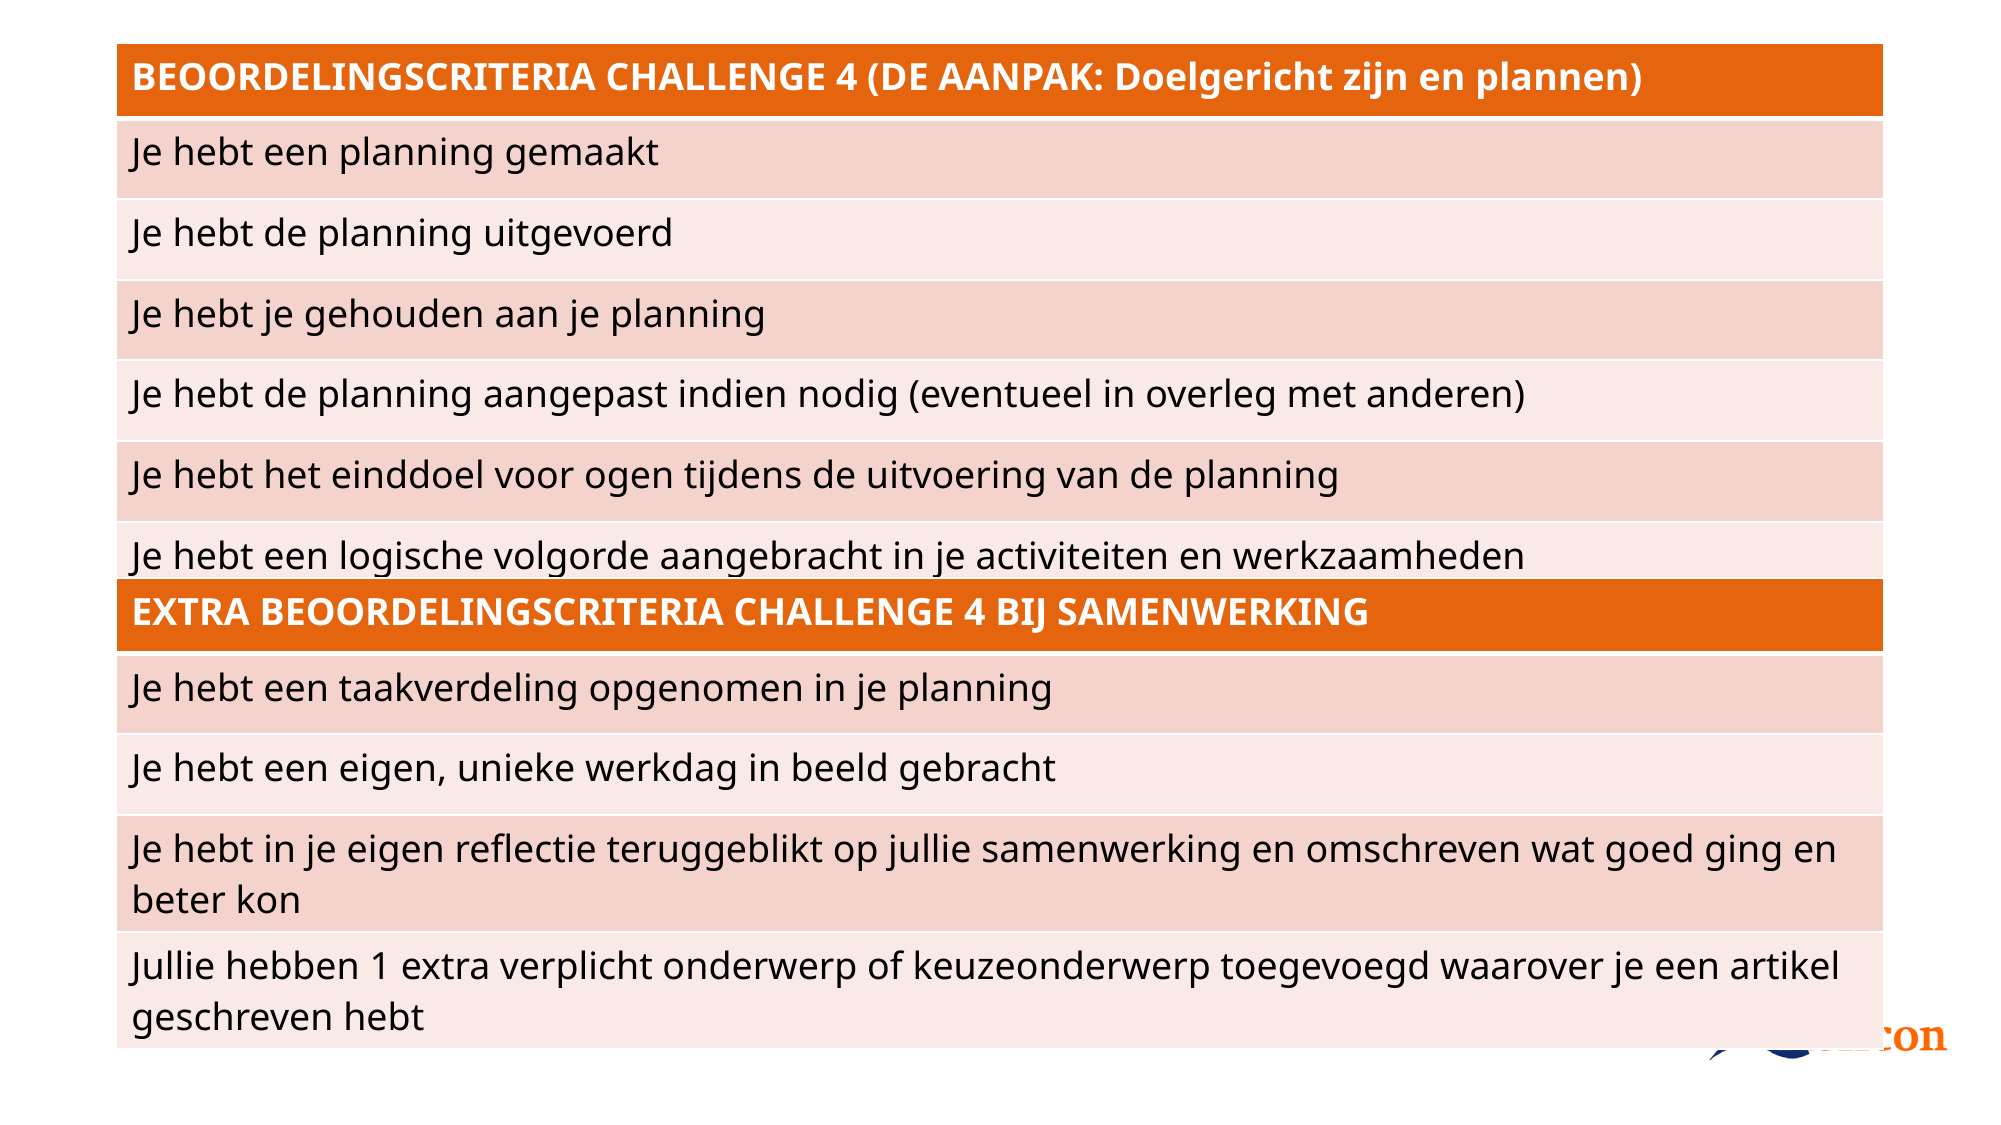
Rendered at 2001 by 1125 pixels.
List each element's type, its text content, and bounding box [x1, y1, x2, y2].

table_cell Je hebt een taakverdeling opgenomen in je planning [117, 656, 1883, 733]
table_cell Je hebt een logische volgorde aangebracht in je activiteiten en werkzaamheden [117, 523, 1883, 577]
table_cell Je hebt het einddoel voor ogen tijdens de uitvoering van de planning [117, 442, 1883, 521]
table_header EXTRA BEOORDELINGSCRITERIA CHALLENGE 4 BIJ SAMENWERKING [117, 579, 1883, 651]
table_cell Je hebt een planning gemaakt [117, 121, 1883, 198]
table_cell Jullie hebben 1 extra verplicht onderwerp of keuzeonderwerp toegevoegd waarover je een artikel geschreven hebt [117, 933, 1883, 1048]
picture [1671, 952, 2000, 1125]
table_cell Je hebt de planning uitgevoerd [117, 200, 1883, 279]
table_cell Je hebt in je eigen reflectie teruggeblikt op jullie samenwerking en omschreven wat goed ging en beter kon [117, 816, 1883, 931]
table_cell Je hebt de planning aangepast indien nodig (eventueel in overleg met anderen) [117, 361, 1883, 440]
table_header BEOORDELINGSCRITERIA CHALLENGE 4 (DE AANPAK: Doelgericht zijn en plannen) [117, 44, 1883, 116]
table_cell Je hebt je gehouden aan je planning [117, 281, 1883, 359]
table_cell Je hebt een eigen, unieke werkdag in beeld gebracht [117, 735, 1883, 814]
